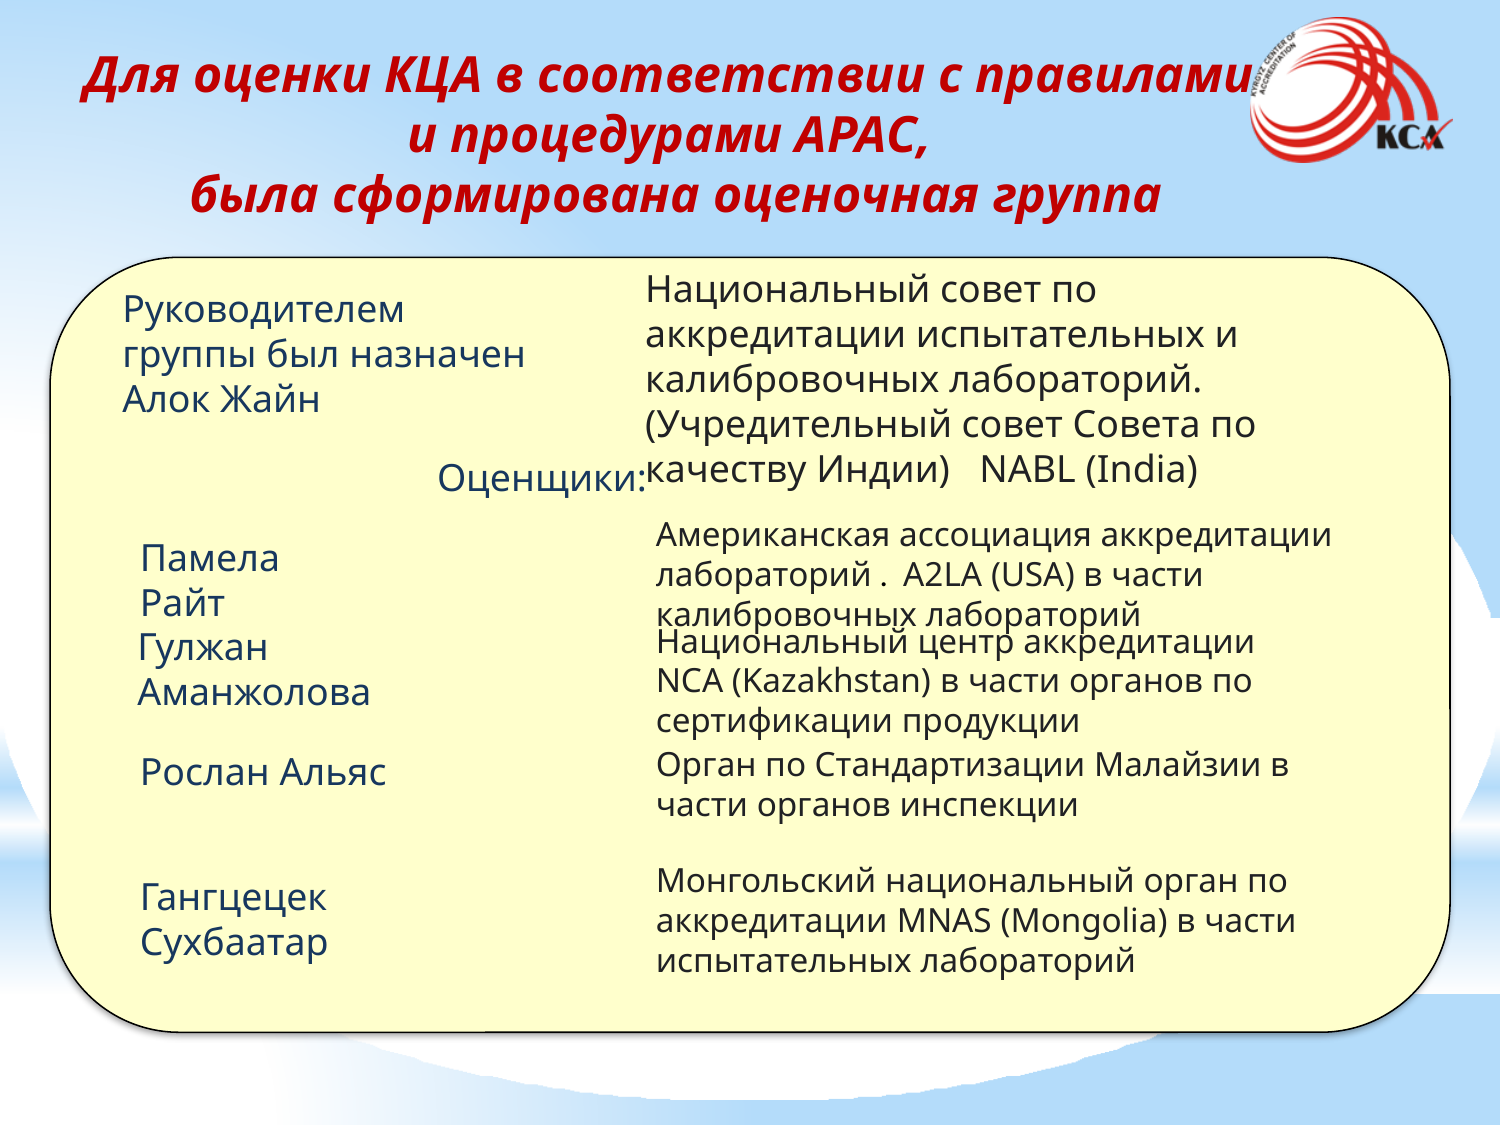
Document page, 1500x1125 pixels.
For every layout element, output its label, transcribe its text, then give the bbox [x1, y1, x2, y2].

picture [0, 0, 1500, 1125]
text_box Для оценки КЦА в соответствии с правилами и процедурами АРАС, была сформирована оценочная группа [70, 34, 1282, 230]
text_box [49, 257, 1451, 1033]
